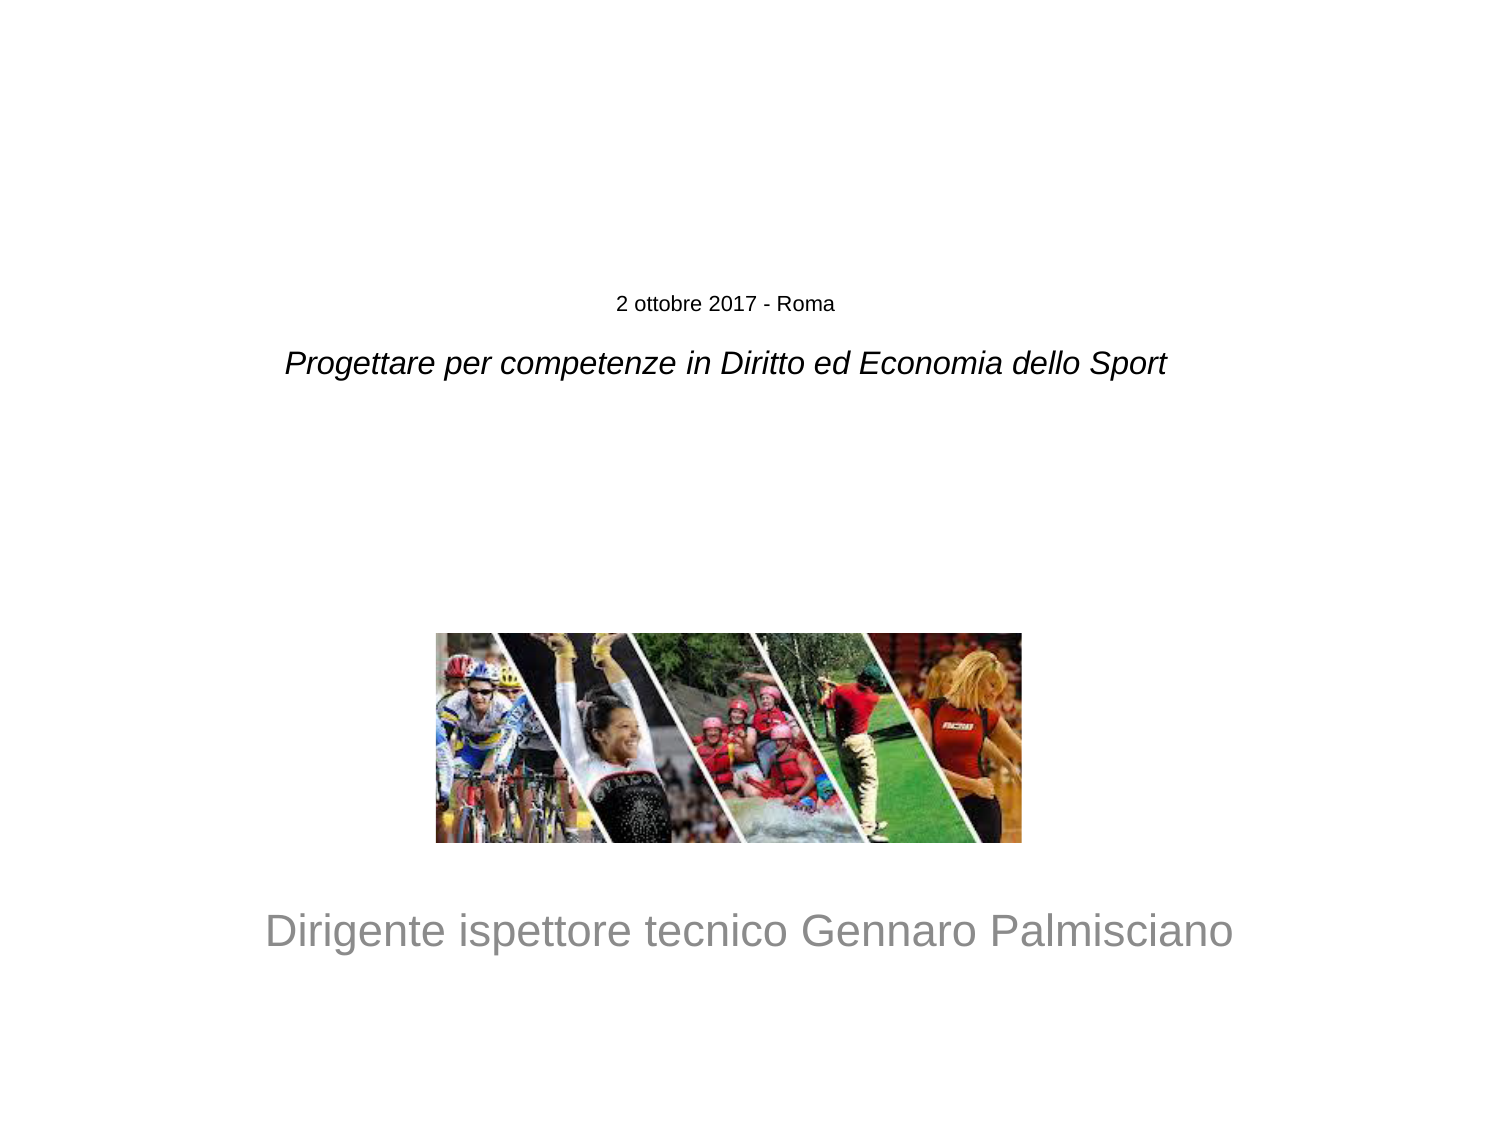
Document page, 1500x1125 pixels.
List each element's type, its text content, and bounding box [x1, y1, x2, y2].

picture [435, 633, 1022, 843]
title 2 ottobre 2017 - Roma Progettare per competenze in Diritto ed Economia dello Sport [88, 149, 1364, 391]
subtitle Dirigente ispettore tecnico Gennaro Palmisciano [225, 893, 1275, 996]
